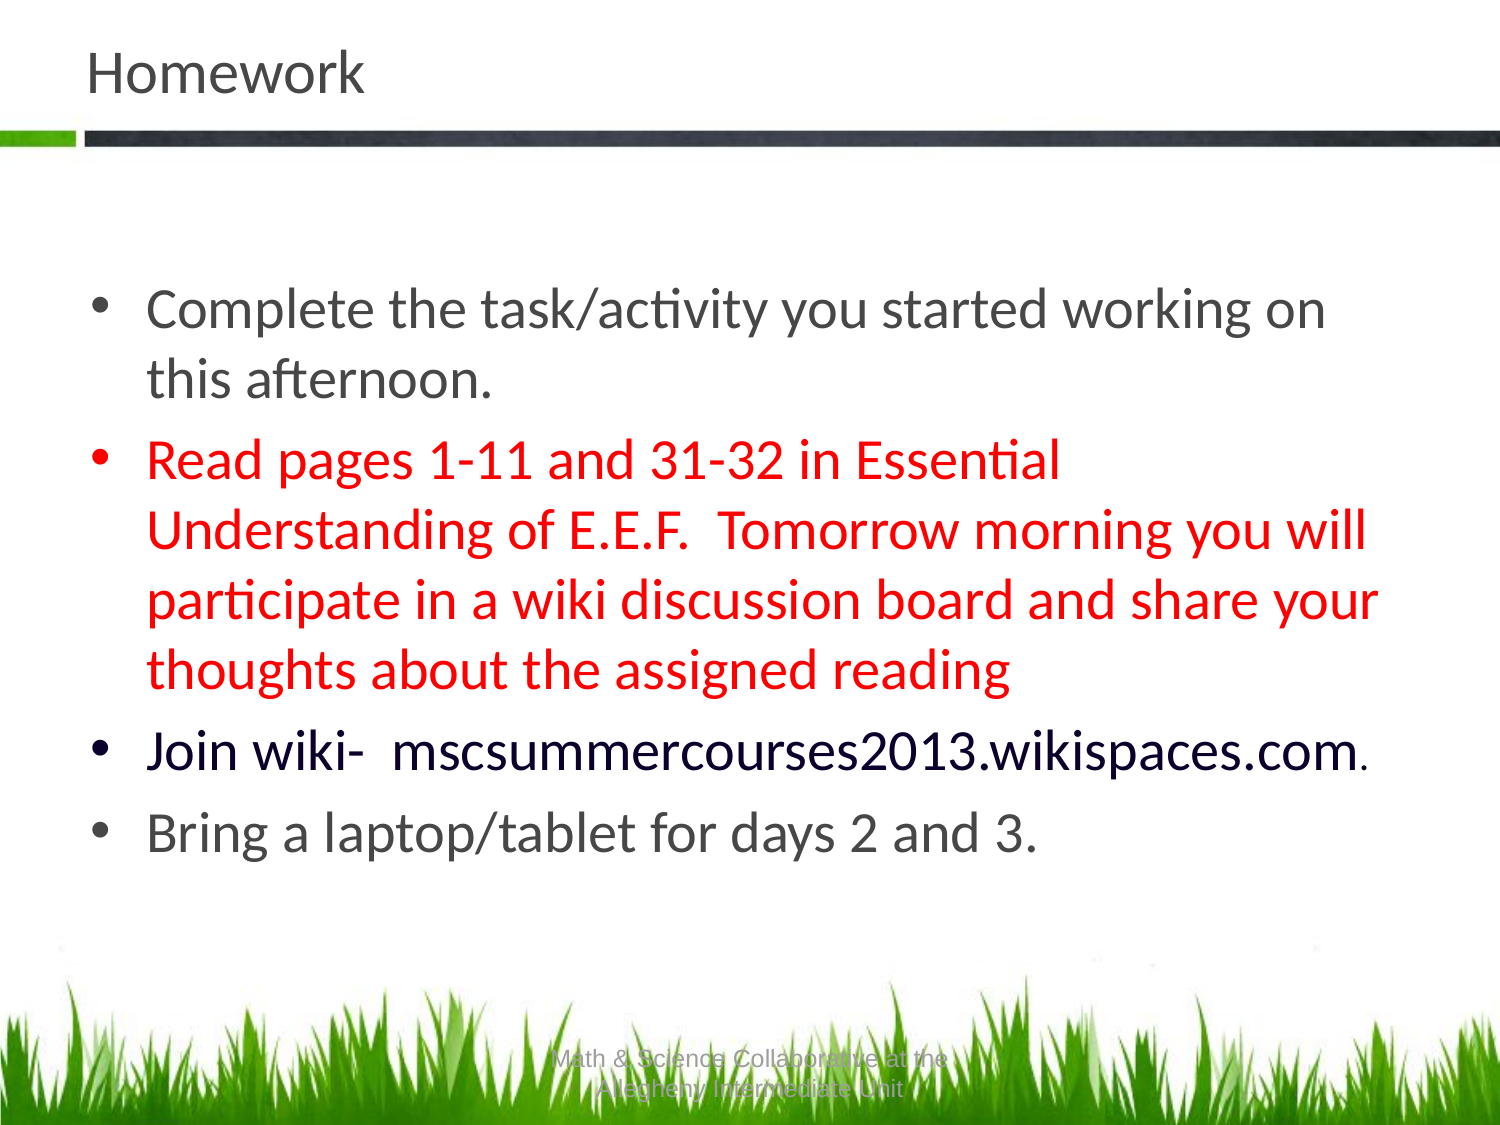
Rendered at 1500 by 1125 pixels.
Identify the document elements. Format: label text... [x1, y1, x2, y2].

footer Math & Science Collaborative at the Allegheny Intermediate Unit [512, 1042, 988, 1103]
list Complete the task/activity you started working on this afternoon. Read pages 1-11 and 31-32 in Essential Understanding of E.E.F. Tomorrow morning you will participate in a wiki discussion board and share your thoughts about the assigned reading Join wiki- mscsummercourses2013.wikispaces.com. Bring a laptop/tablet for days 2 and 3. [75, 262, 1425, 1005]
title Homework [71, 12, 1450, 125]
picture [0, 0, 1500, 1125]
